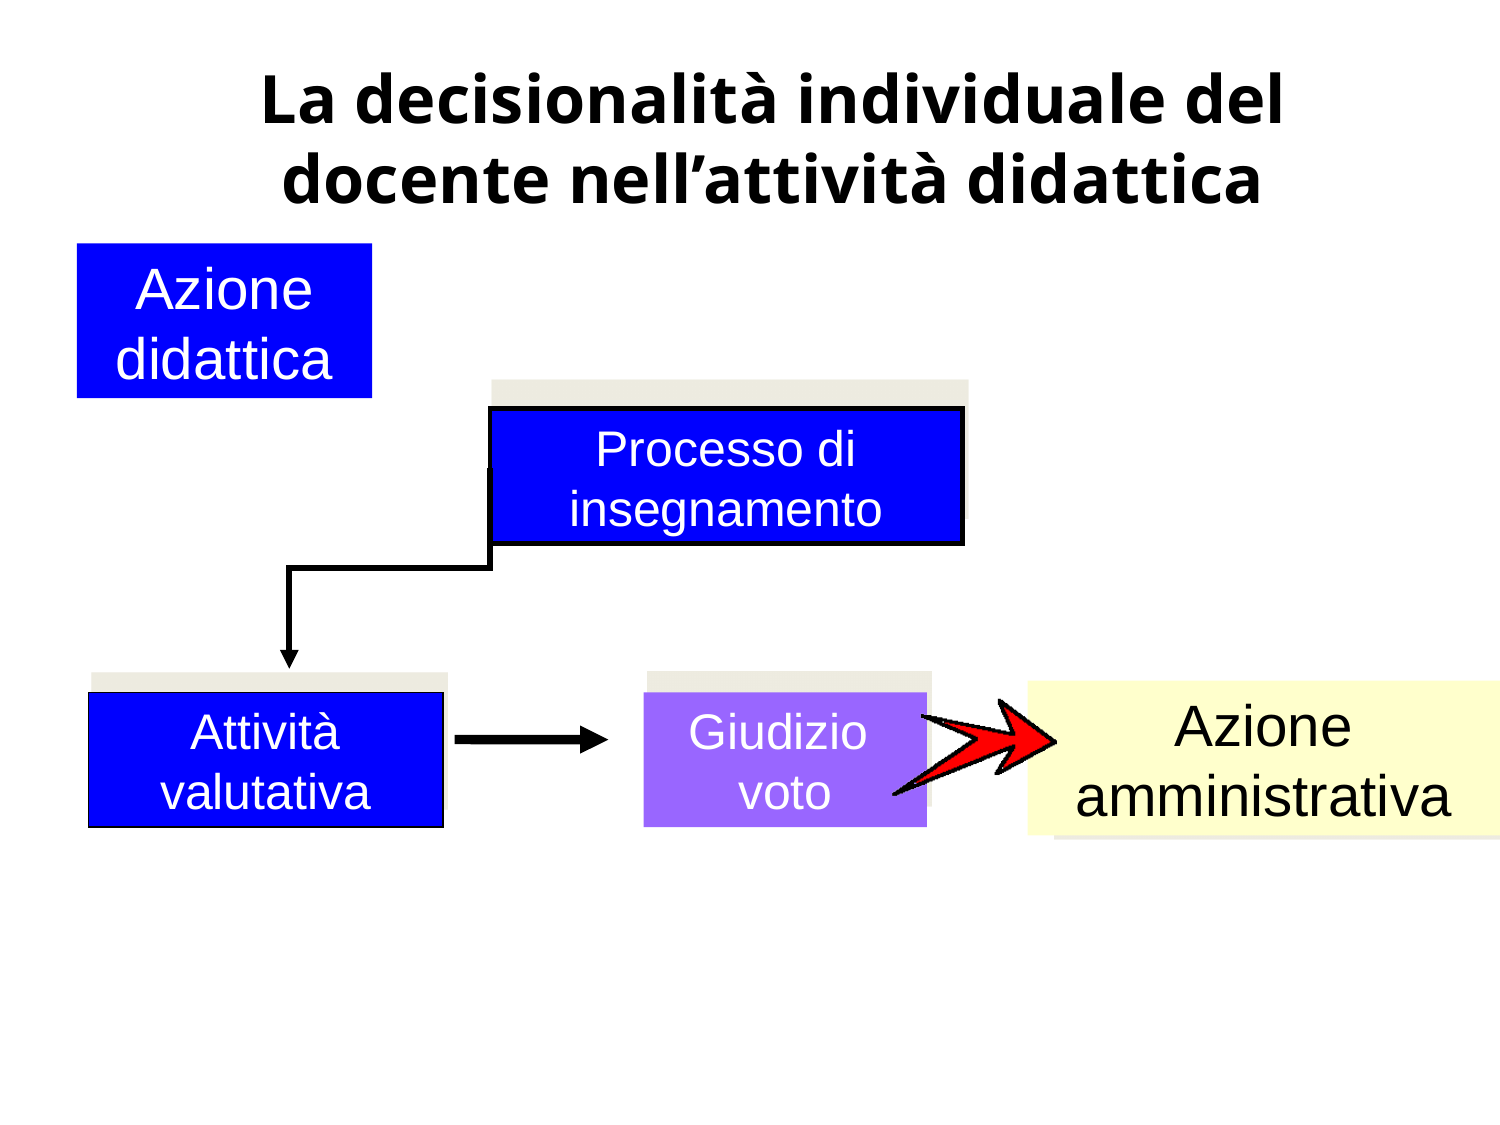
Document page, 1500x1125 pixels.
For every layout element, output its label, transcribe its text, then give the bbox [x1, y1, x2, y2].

title La decisionalità individuale del docente nell’attività didattica [135, 42, 1411, 231]
text_box Giudizio voto [643, 692, 889, 828]
picture [891, 692, 1111, 912]
text_box Azione didattica [76, 243, 373, 399]
text_box Attività valutativa [88, 692, 443, 828]
text_box [454, 733, 609, 746]
text_box Processo di insegnamento [490, 408, 963, 544]
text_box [288, 467, 491, 669]
text_box Azione amministrativa [1027, 680, 1500, 836]
